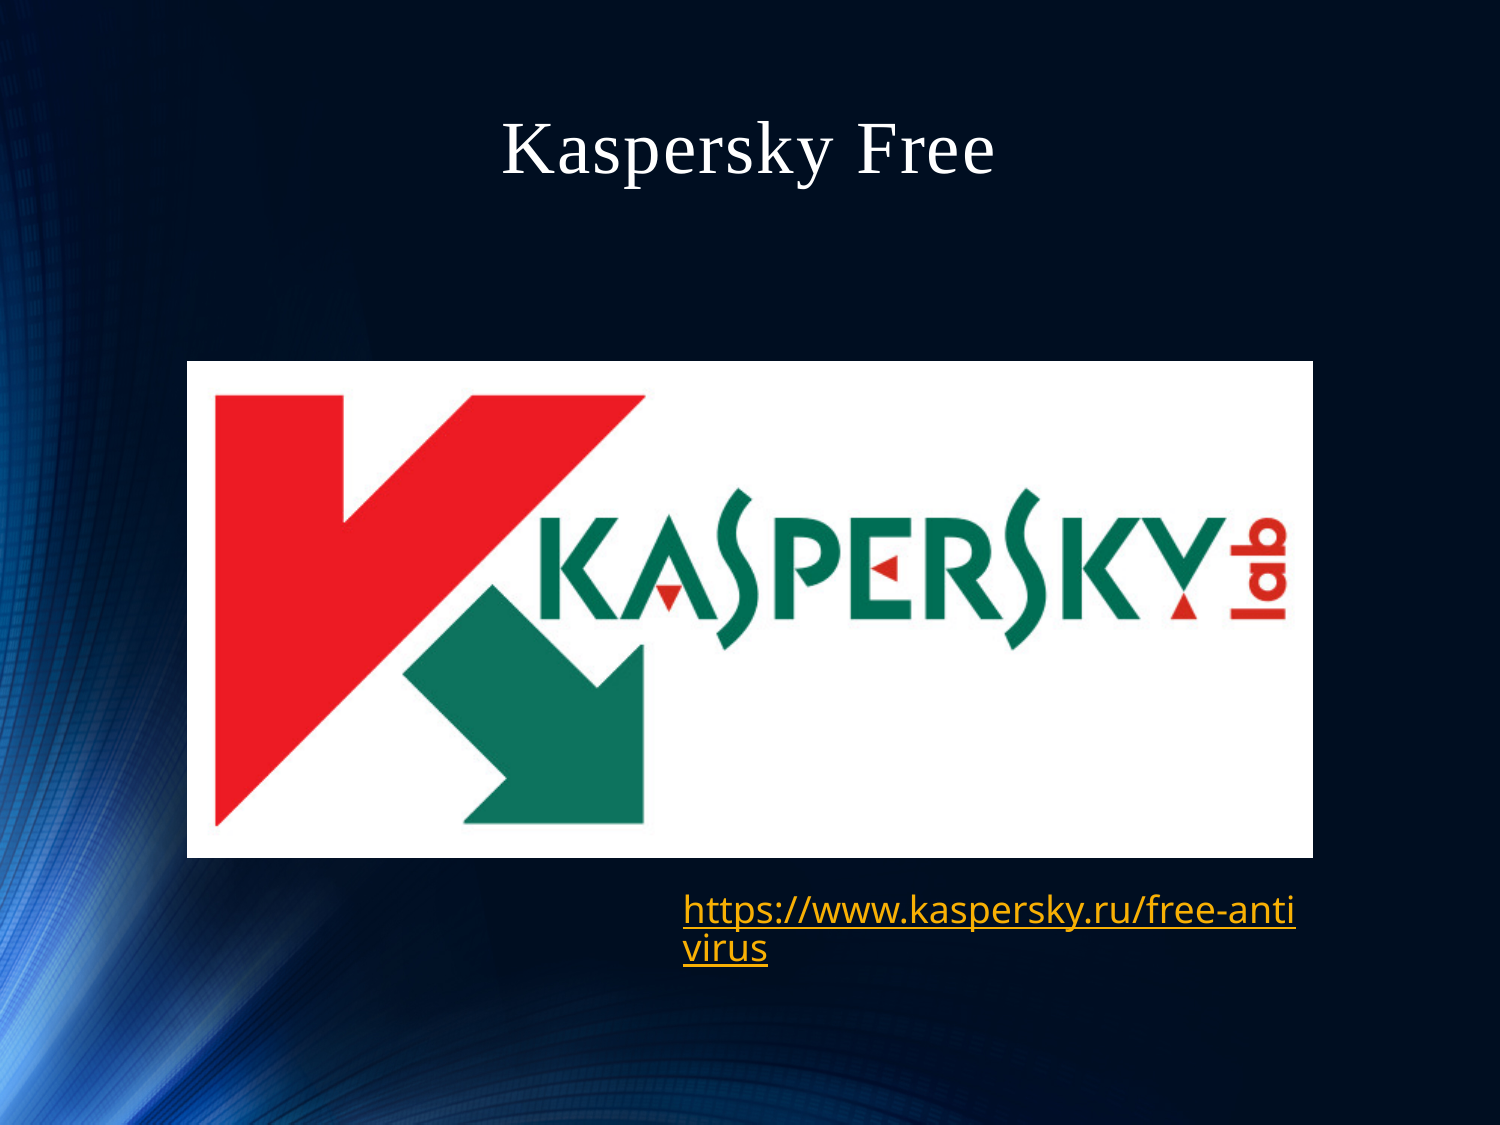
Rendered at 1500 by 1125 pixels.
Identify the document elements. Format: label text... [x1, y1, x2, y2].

text_box https://www.kaspersky.ru/free-antivirus [667, 878, 1325, 945]
title Kaspersky Free [187, 62, 1313, 288]
picture [0, 0, 1500, 1125]
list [187, 361, 1313, 858]
